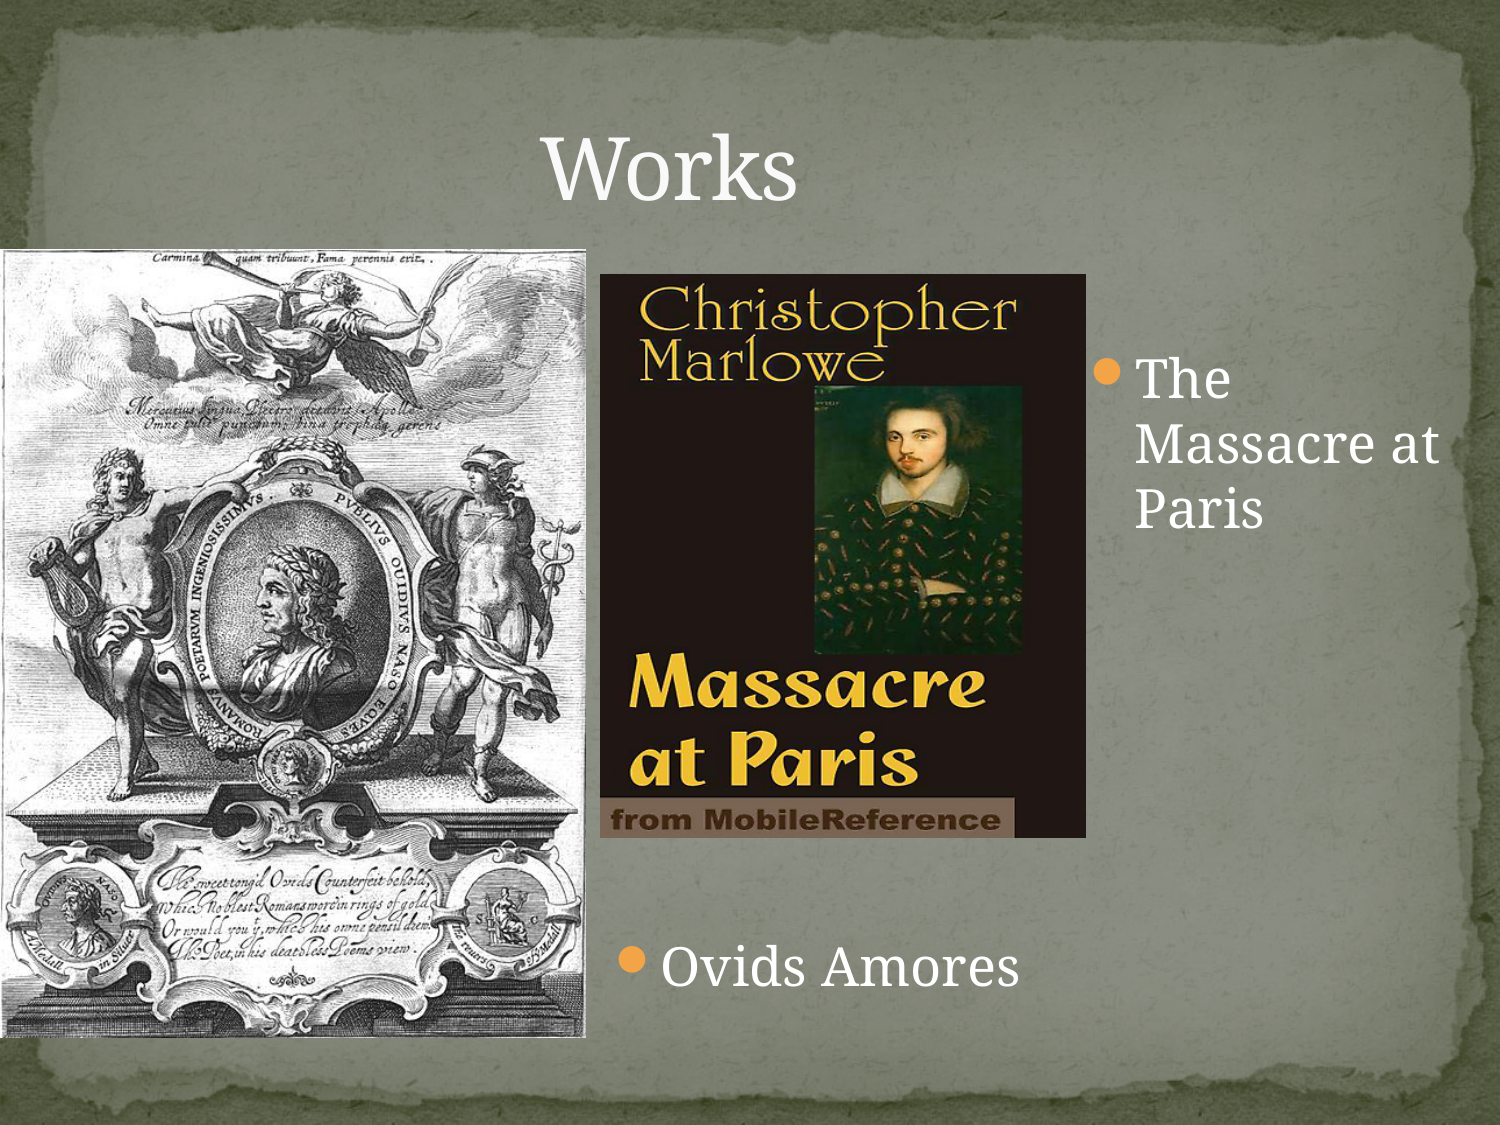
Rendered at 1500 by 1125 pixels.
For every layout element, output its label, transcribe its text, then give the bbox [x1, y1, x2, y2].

picture [600, 274, 1087, 838]
title Works [524, 24, 900, 225]
text_box Ovids Amores [600, 924, 1500, 1038]
list The Massacre at Paris [1094, 337, 1500, 525]
picture [0, 249, 586, 1038]
